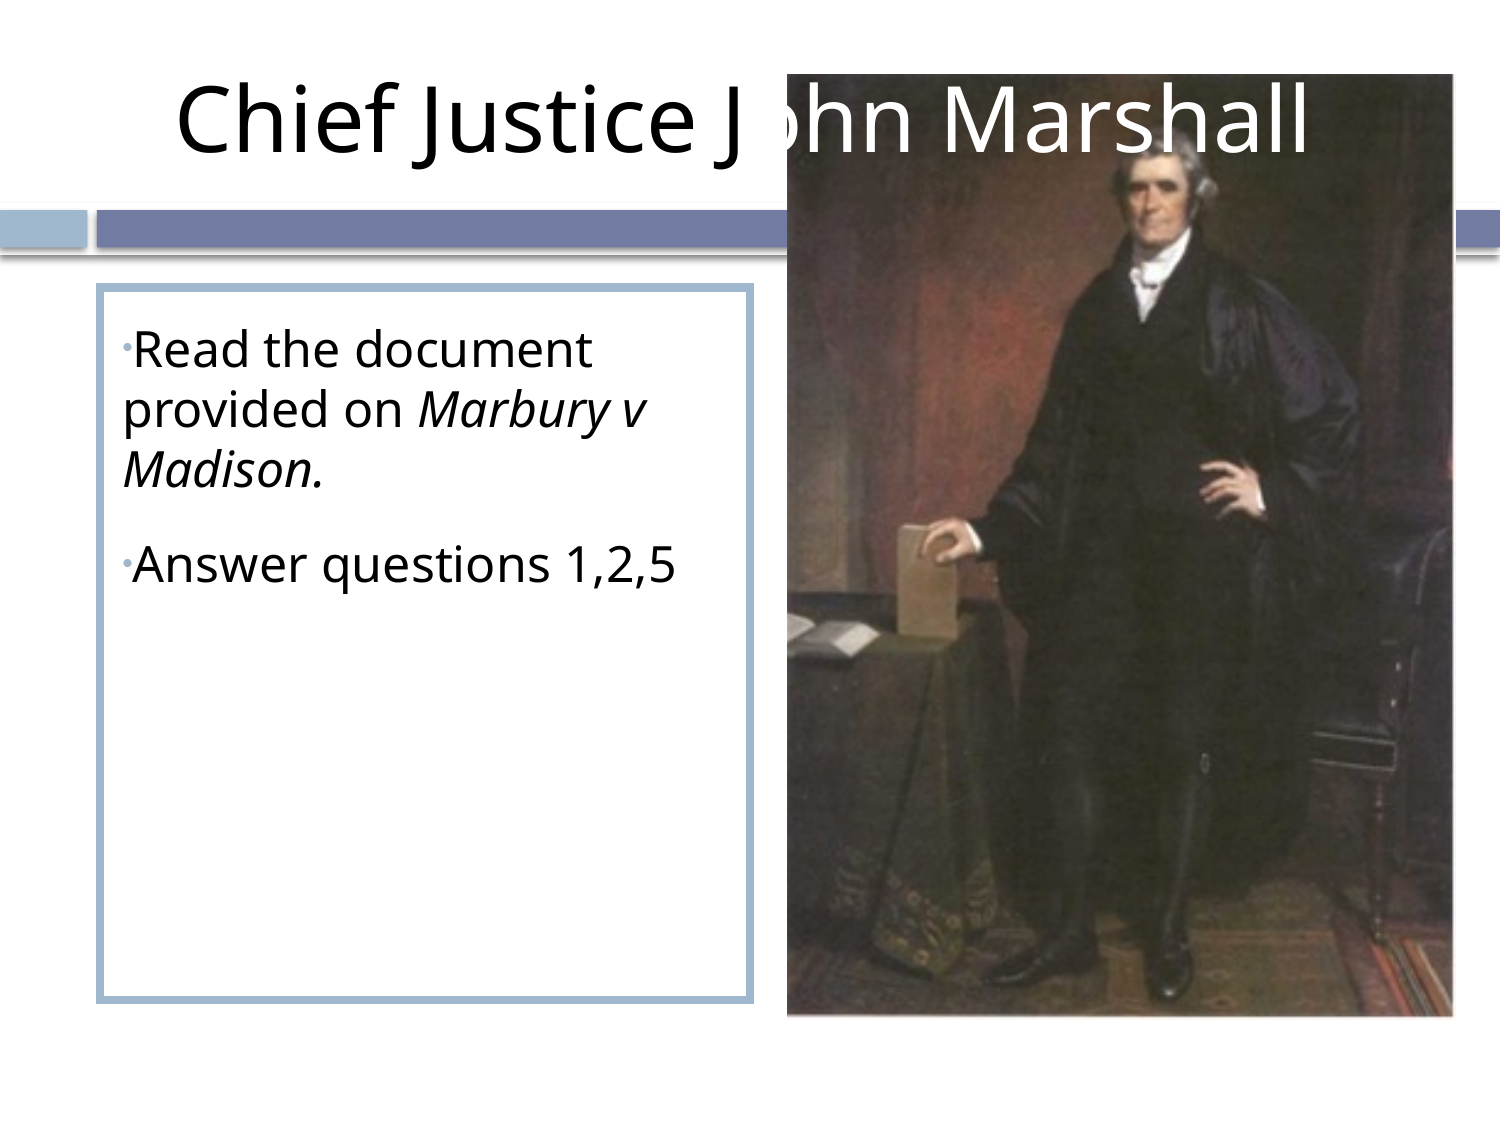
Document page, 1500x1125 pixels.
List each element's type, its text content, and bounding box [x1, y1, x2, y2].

list Read the document provided on Marbury v Madison. Answer questions 1,2,5 [96, 283, 754, 1004]
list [787, 74, 1456, 1021]
title Chief Justice John Marshall [62, 44, 1425, 188]
